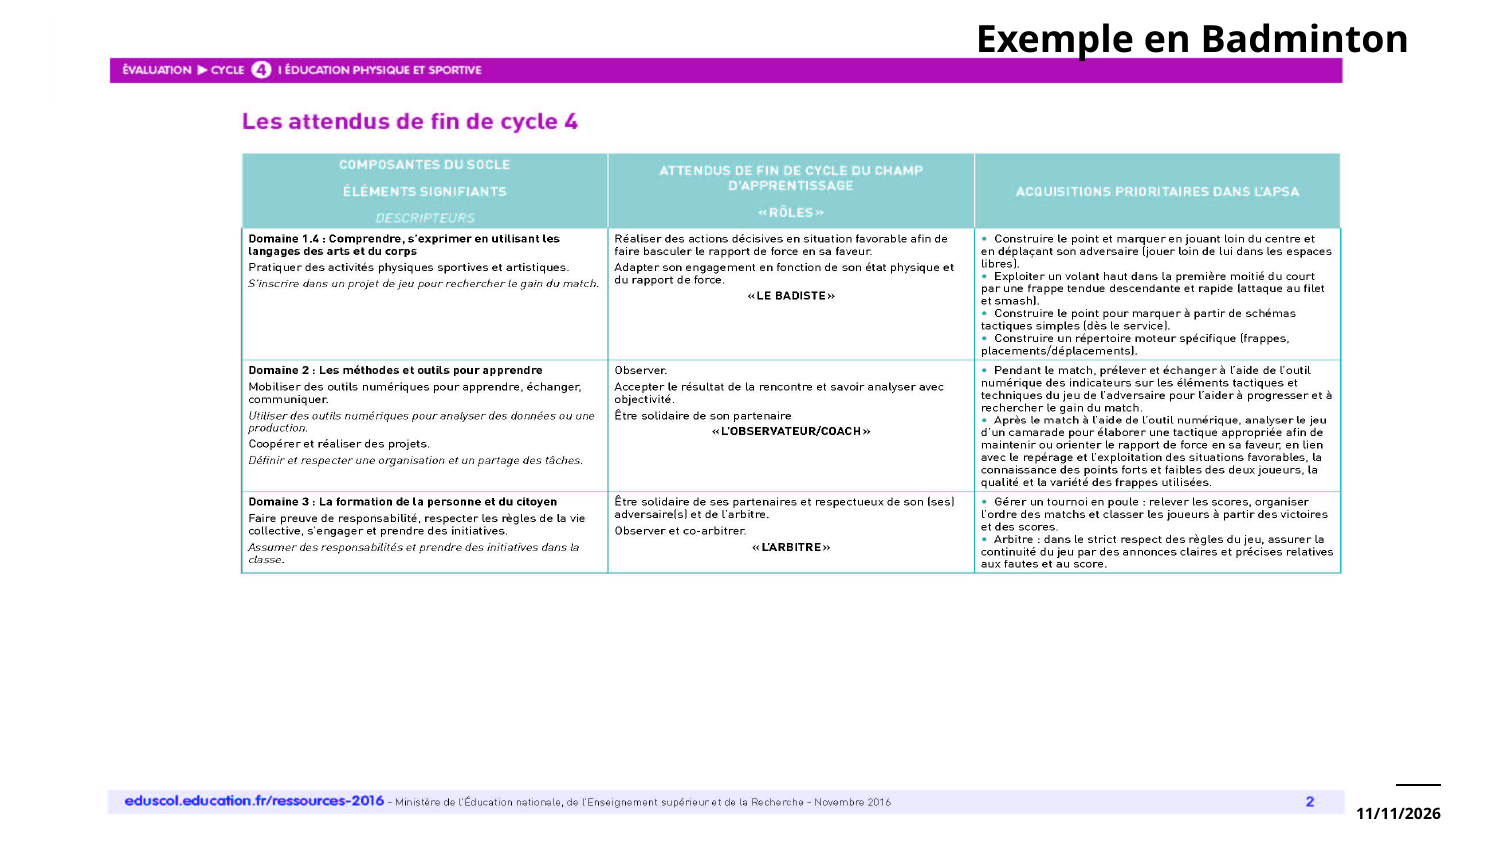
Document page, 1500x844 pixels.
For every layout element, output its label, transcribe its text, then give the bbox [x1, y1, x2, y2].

title Exemple en Badminton [1399, 20, 1446, 71]
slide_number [1393, 784, 1441, 844]
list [56, 11, 1396, 836]
